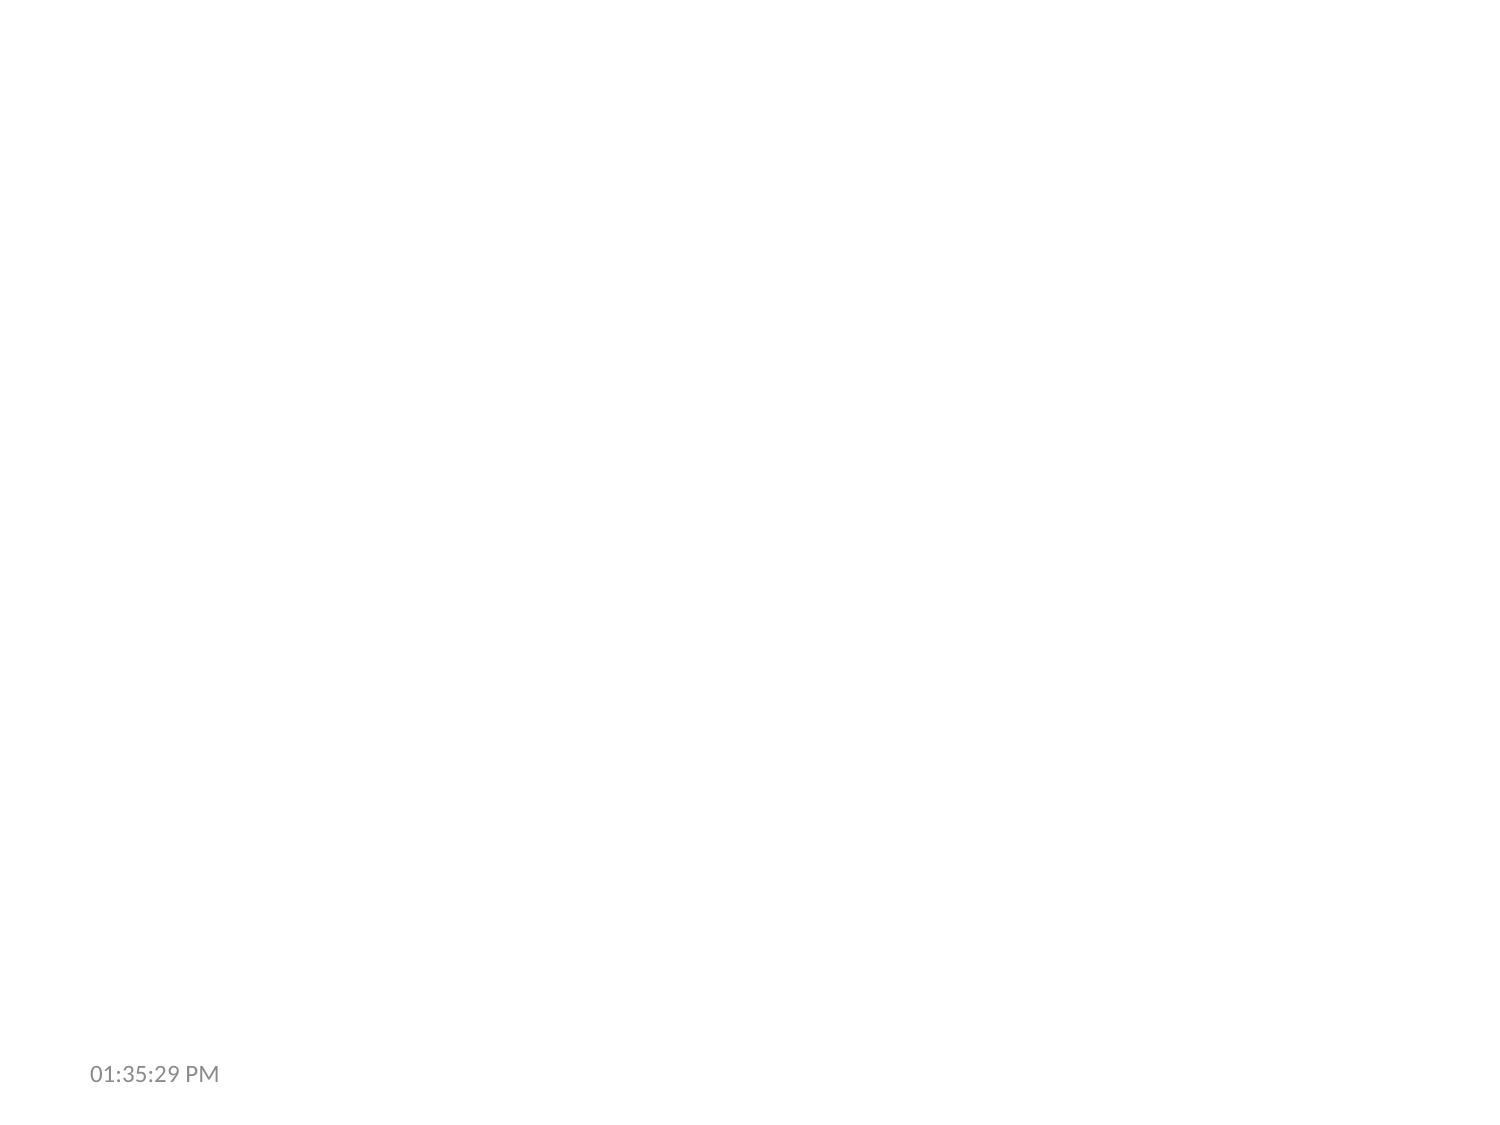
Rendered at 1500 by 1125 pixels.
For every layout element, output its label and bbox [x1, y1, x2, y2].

slide_number [75, 1042, 425, 1103]
